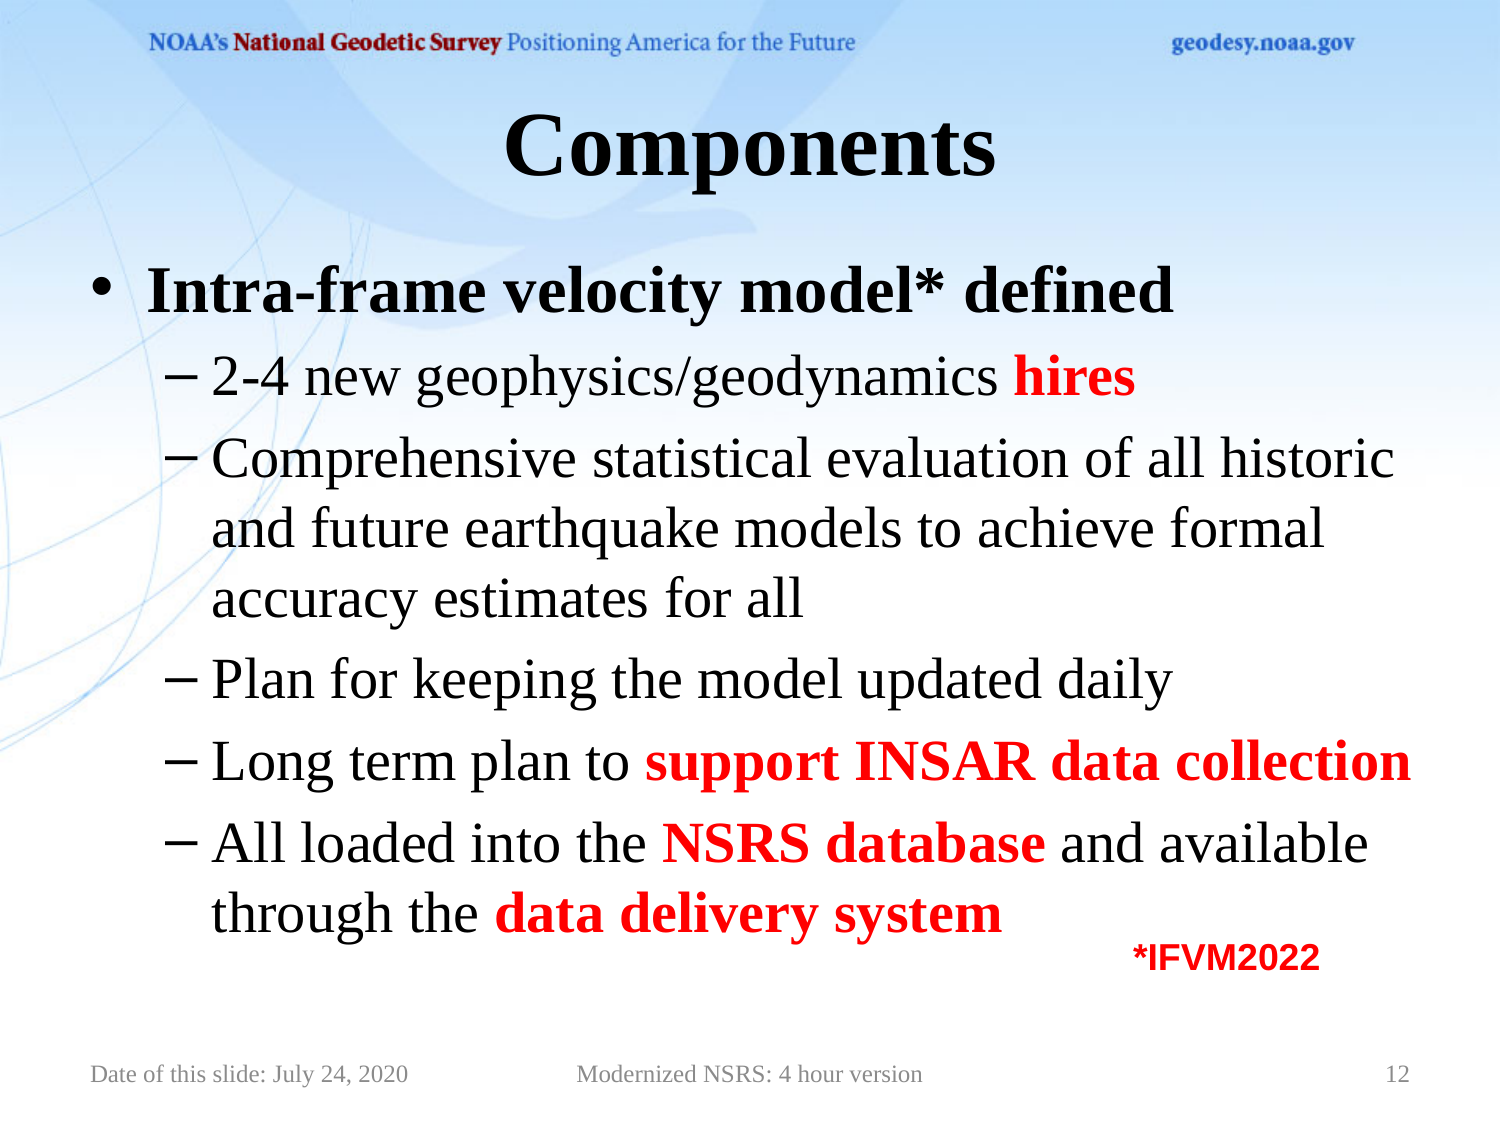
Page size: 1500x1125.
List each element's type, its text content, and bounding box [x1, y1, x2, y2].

list Intra-frame velocity model* defined 2-4 new geophysics/geodynamics hires Comprehensive statistical evaluation of all historic and future earthquake models to achieve formal accuracy estimates for all Plan for keeping the model updated daily Long term plan to support INSAR data collection All loaded into the NSRS database and available through the data delivery system [75, 238, 1451, 981]
text_box *IFVM2022 [1118, 925, 1336, 986]
picture [0, 0, 1500, 1125]
title Components [75, 45, 1425, 233]
slide_number 12 [1074, 1042, 1425, 1103]
footer Modernized NSRS: 4 hour version [512, 1042, 988, 1103]
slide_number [75, 1042, 425, 1103]
